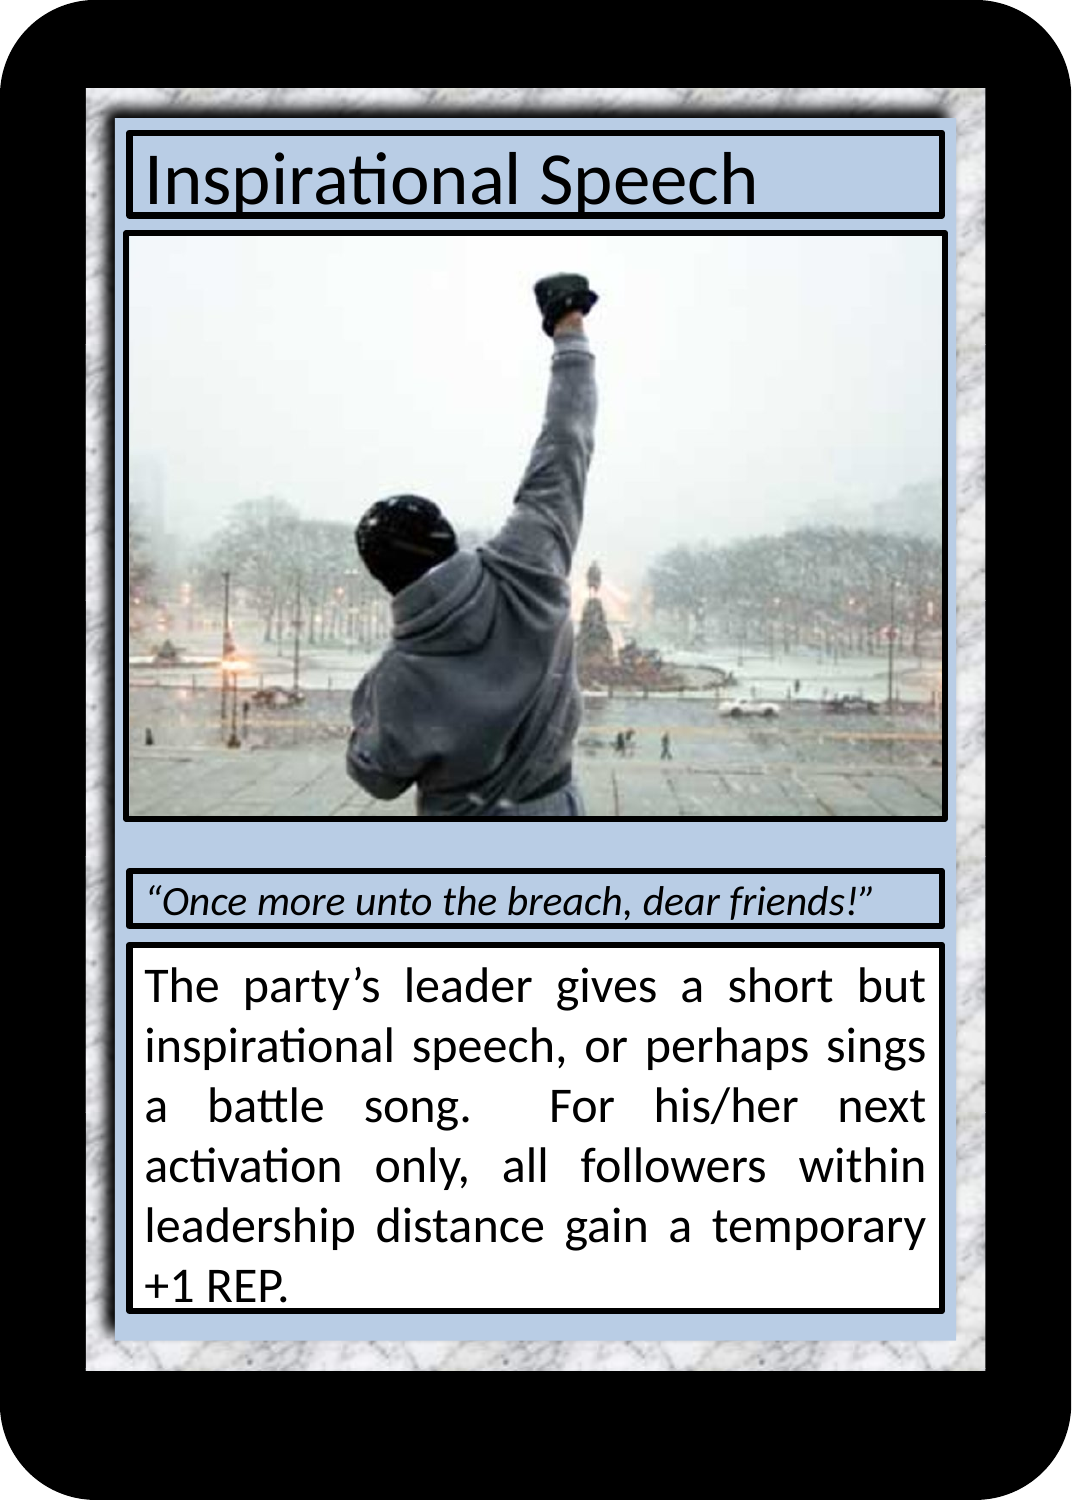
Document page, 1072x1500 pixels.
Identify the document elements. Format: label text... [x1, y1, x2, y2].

list The party’s leader gives a short but inspirational speech, or perhaps sings a battle song. For his/her next activation only, all followers within leadership distance gain a temporary +1 REP. [126, 942, 945, 1314]
picture [85, 88, 986, 1371]
list “Once more unto the breach, dear friends!” [126, 868, 945, 929]
title Inspirational Speech [126, 130, 945, 219]
